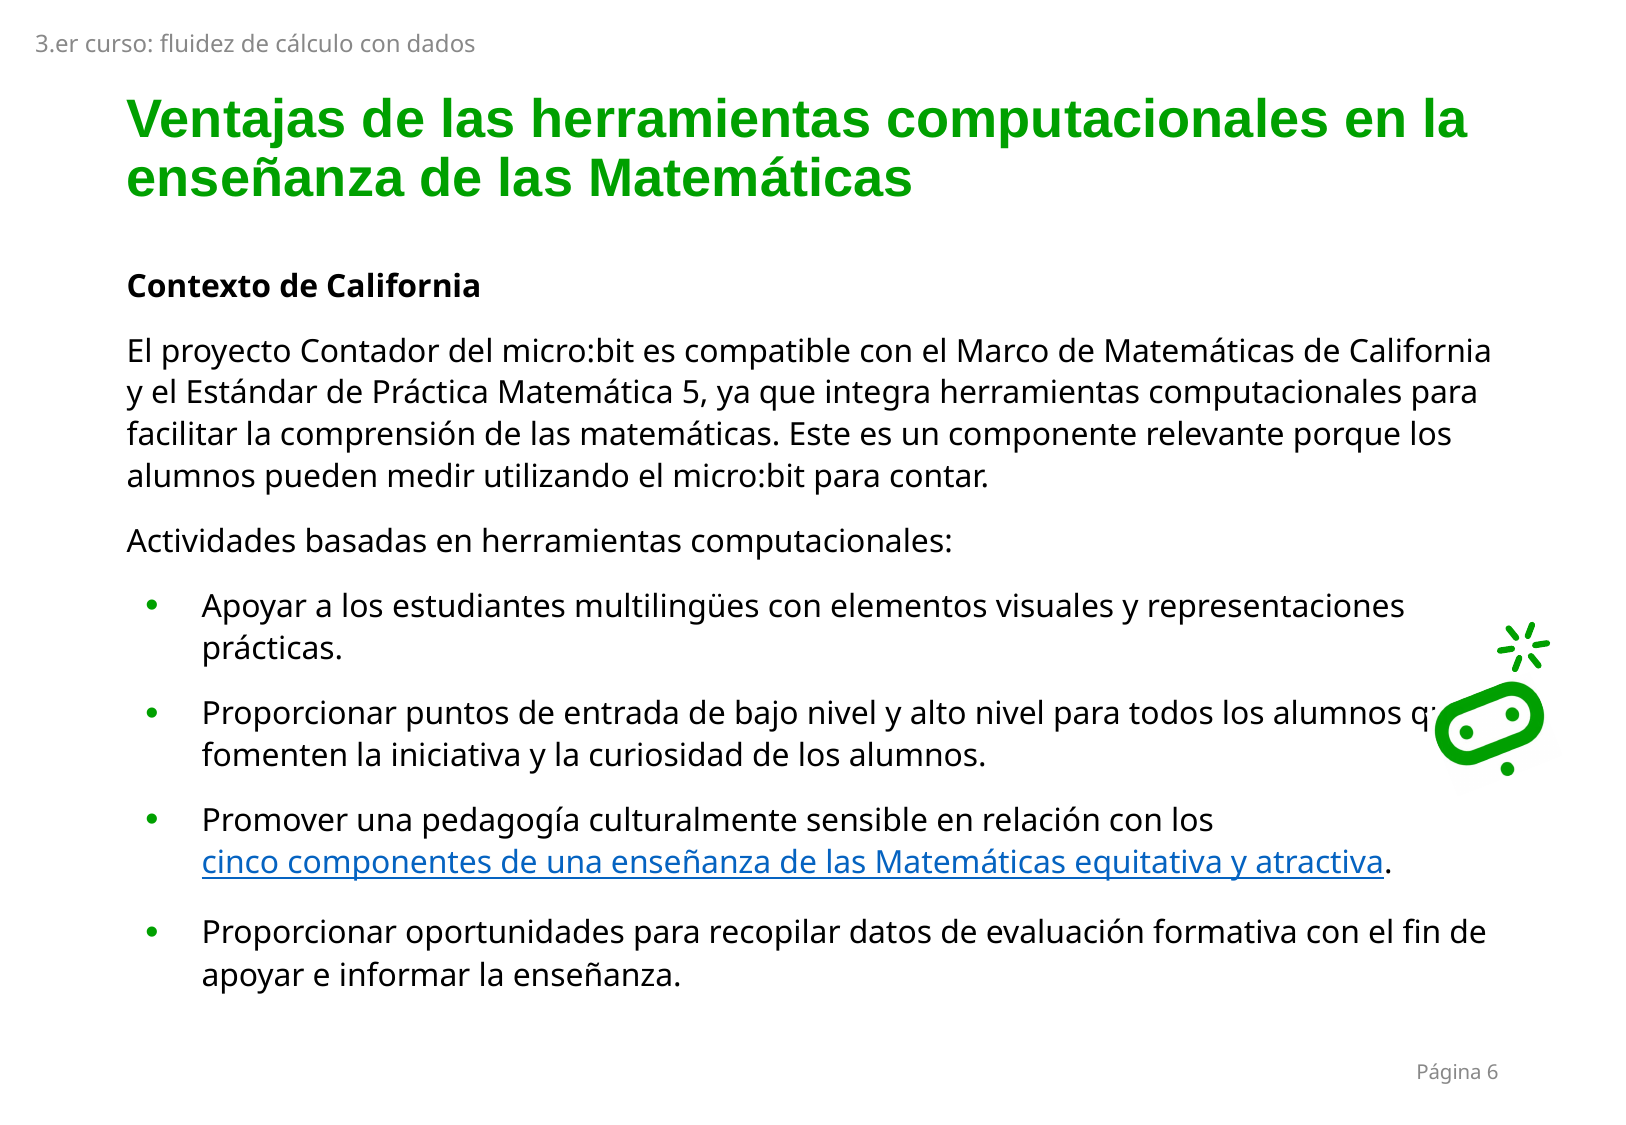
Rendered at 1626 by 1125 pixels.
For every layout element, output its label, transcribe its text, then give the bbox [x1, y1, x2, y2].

picture [1300, 662, 1585, 1031]
title Ventajas de las herramientas computacionales en la enseñanza de las Matemáticas [111, 74, 1514, 225]
list Contexto de California El proyecto Contador del micro:bit es compatible con el Marco de Matemáticas de California y el Estándar de Práctica Matemática 5, ya que integra herramientas computacionales para facilitar la comprensión de las matemáticas. Este es un componente relevante porque los alumnos pueden medir utilizando el micro:bit para contar. Actividades basadas en herramientas computacionales: Apoyar a los estudiantes multilingües con elementos visuales y representaciones prácticas. Proporcionar puntos de entrada de bajo nivel y alto nivel para todos los alumnos que fomenten la iniciativa y la curiosidad de los alumnos. Promover una pedagogía culturalmente sensible en relación con los cinco componentes de una enseñanza de las Matemáticas equitativa y atractiva. Proporcionar oportunidades para recopilar datos de evaluación formativa con el fin de apoyar e informar la enseñanza. [111, 253, 1514, 1011]
slide_number Página 6 [1147, 1042, 1514, 1103]
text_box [1425, 612, 1563, 797]
